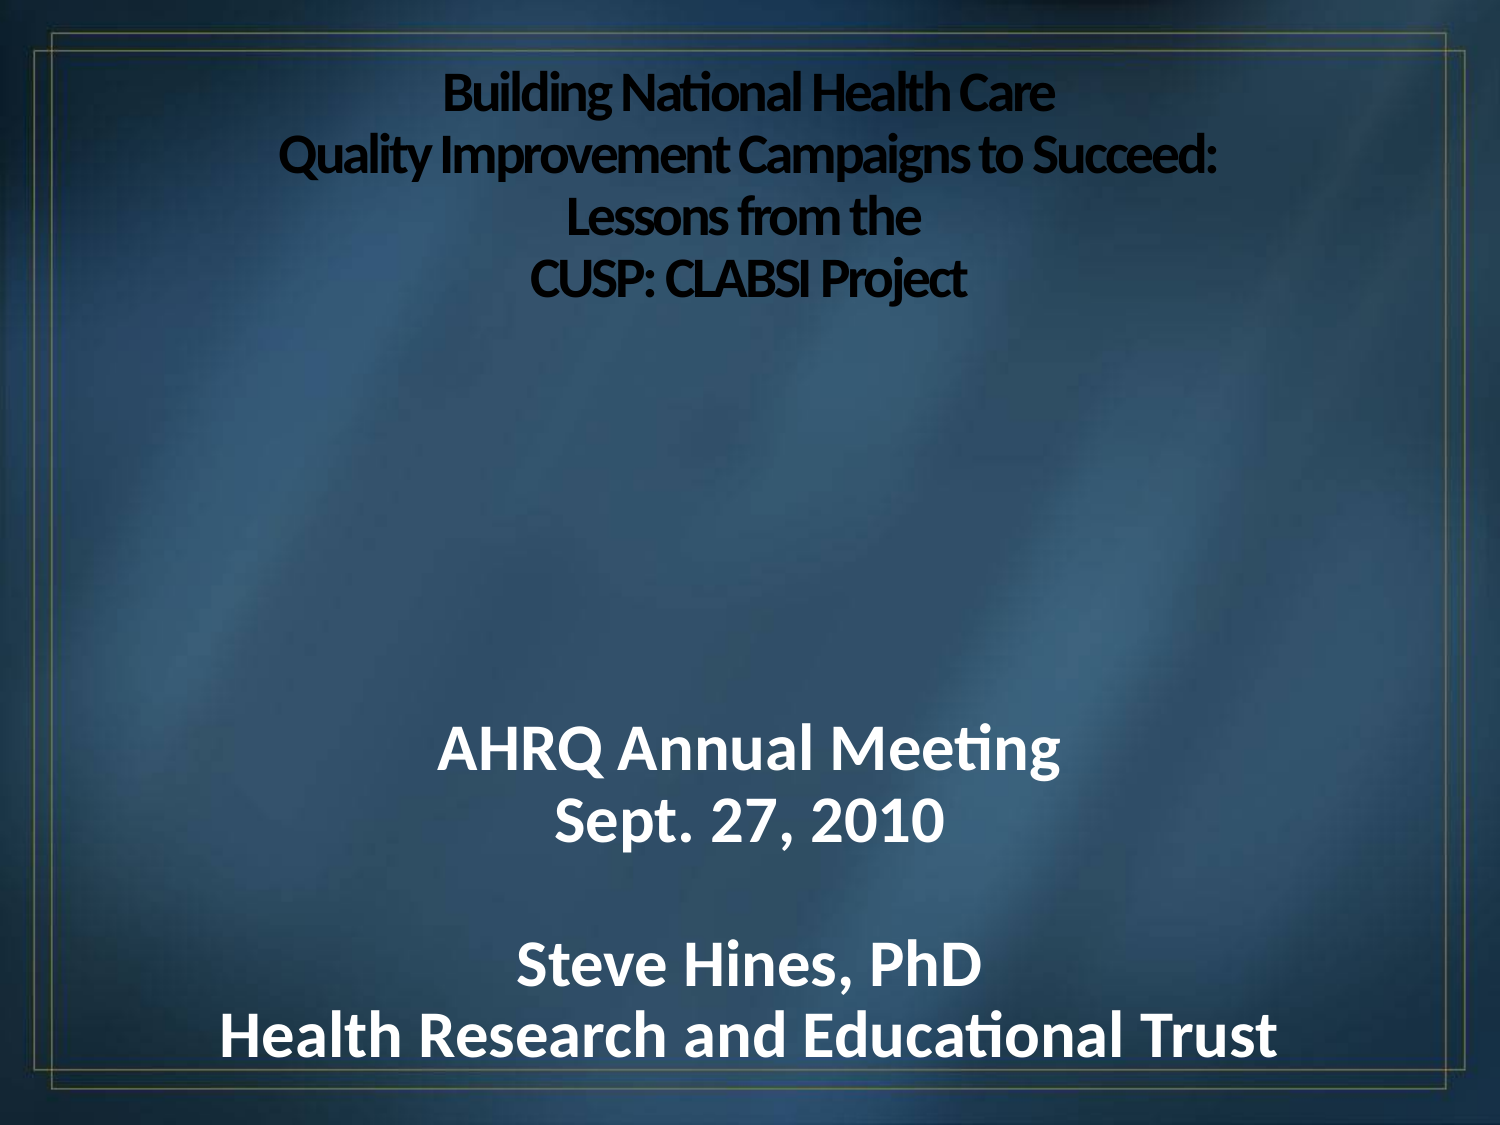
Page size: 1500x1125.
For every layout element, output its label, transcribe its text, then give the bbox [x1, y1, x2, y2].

title Building National Health Care Quality Improvement Campaigns to Succeed: Lessons from the CUSP: CLABSI Project [119, 62, 1380, 313]
picture [0, 0, 1500, 1125]
subtitle AHRQ Annual Meeting Sept. 27, 2010 Steve Hines, PhD Health Research and Educational Trust [119, 712, 1380, 789]
